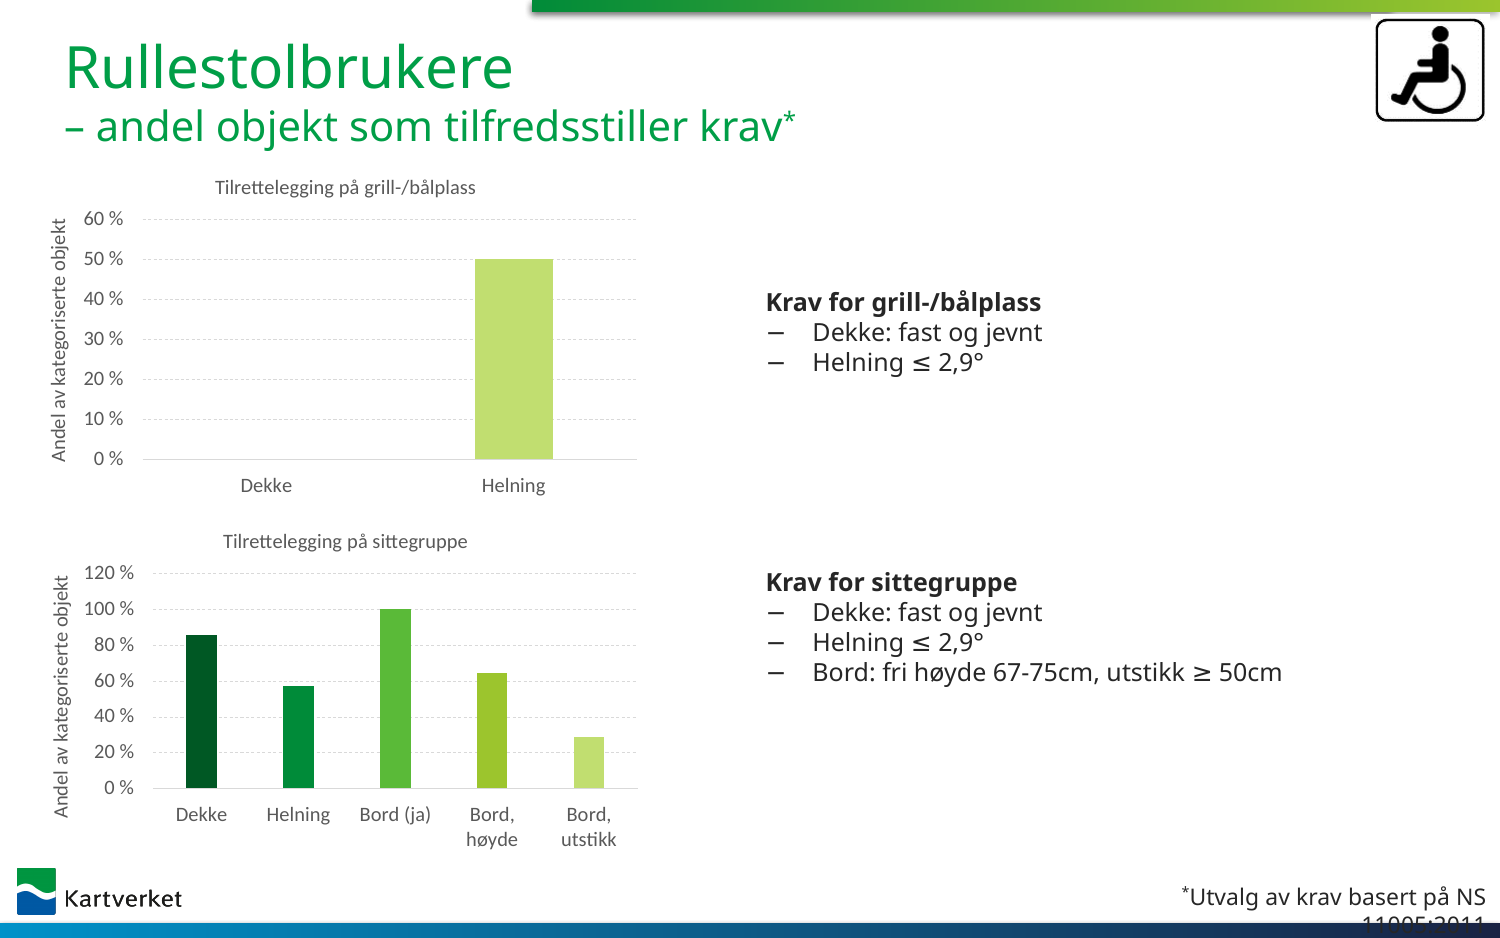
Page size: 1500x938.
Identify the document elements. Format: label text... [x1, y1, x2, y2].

text_box *Utvalg av krav basert på NS 11005:2011 [1068, 873, 1500, 938]
picture [41, 166, 650, 505]
picture [1371, 13, 1491, 127]
picture [41, 520, 650, 859]
text_box Krav for grill-/bålplass Dekke: fast og jevnt Helning ≤ 2,9° [750, 279, 1452, 384]
text_box Krav for sittegruppe Dekke: fast og jevnt Helning ≤ 2,9° Bord: fri høyde 67-75cm, utstikk ≥ 50cm [750, 559, 1500, 694]
text_box Rullestolbrukere – andel objekt som tilfredsstiller krav* [49, 14, 1431, 158]
